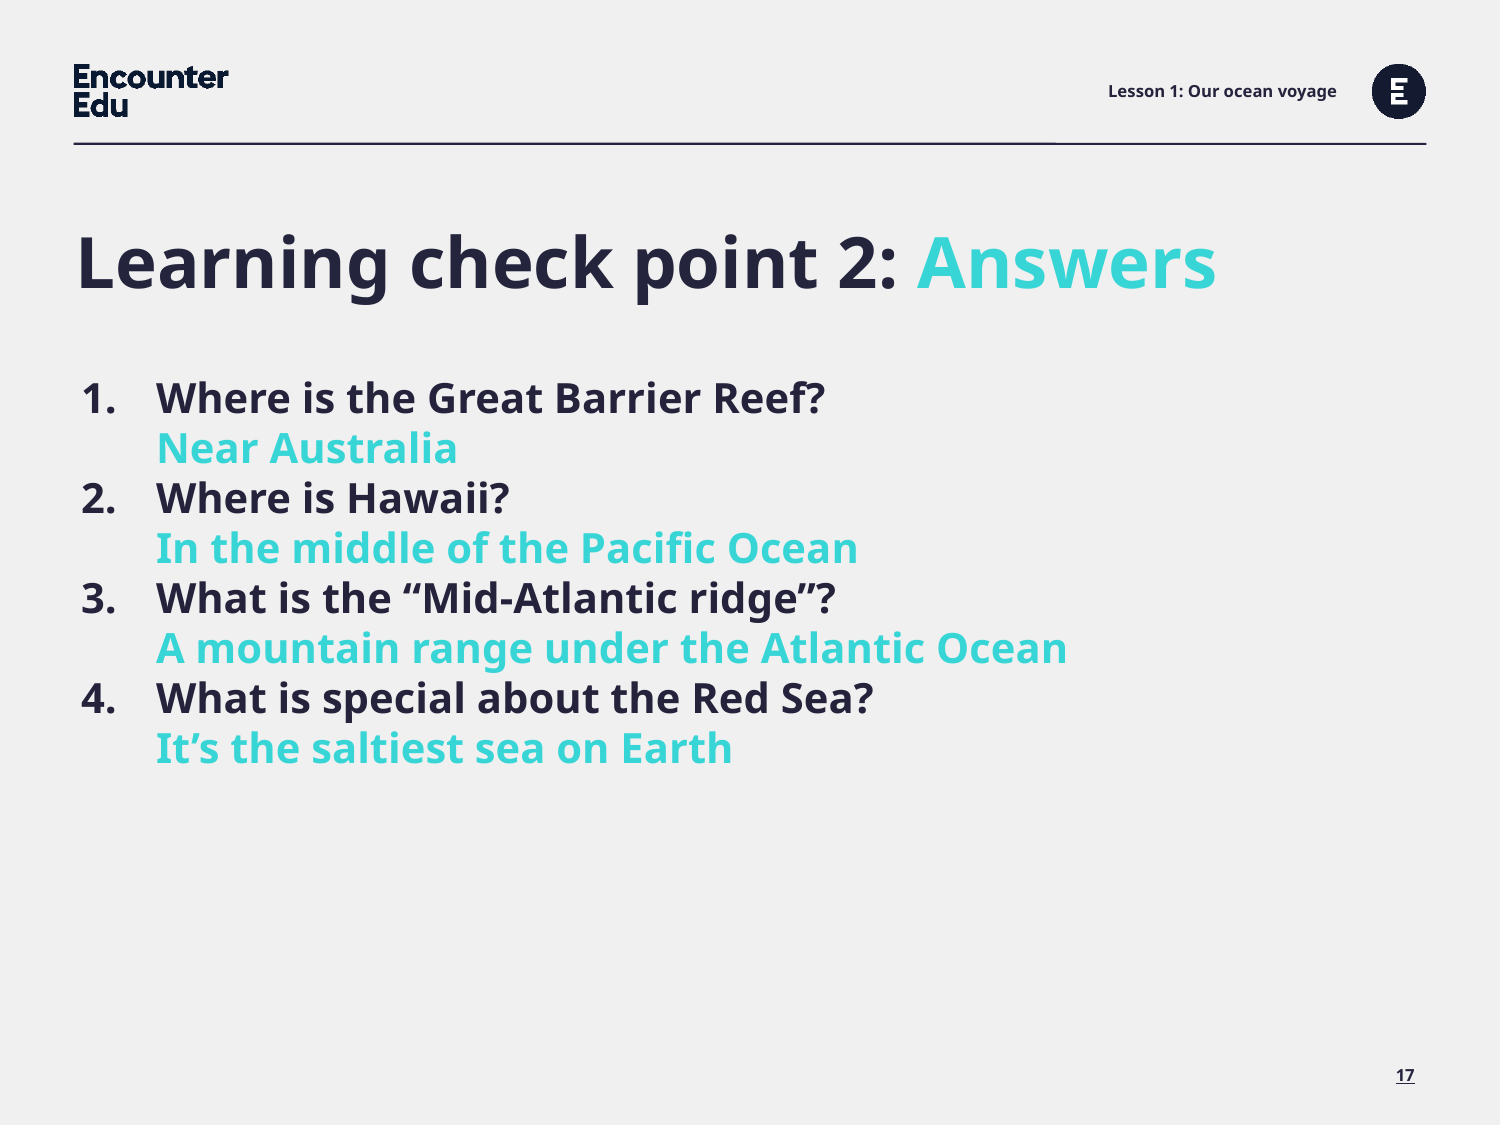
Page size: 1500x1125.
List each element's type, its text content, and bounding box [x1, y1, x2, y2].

text_box 17 [1384, 1060, 1427, 1089]
title Learning check point 2: Answers [67, 222, 1413, 309]
picture [1370, 62, 1427, 120]
picture [70, 62, 233, 118]
text_box Where is the Great Barrier Reef? Near Australia Where is Hawaii? In the middle of the Pacific Ocean What is the “Mid-Atlantic ridge”? A mountain range under the Atlantic Ocean What is special about the Red Sea? It’s the saltiest sea on Earth [73, 364, 1115, 830]
text_box Lesson 1: Our ocean voyage [686, 73, 1353, 109]
